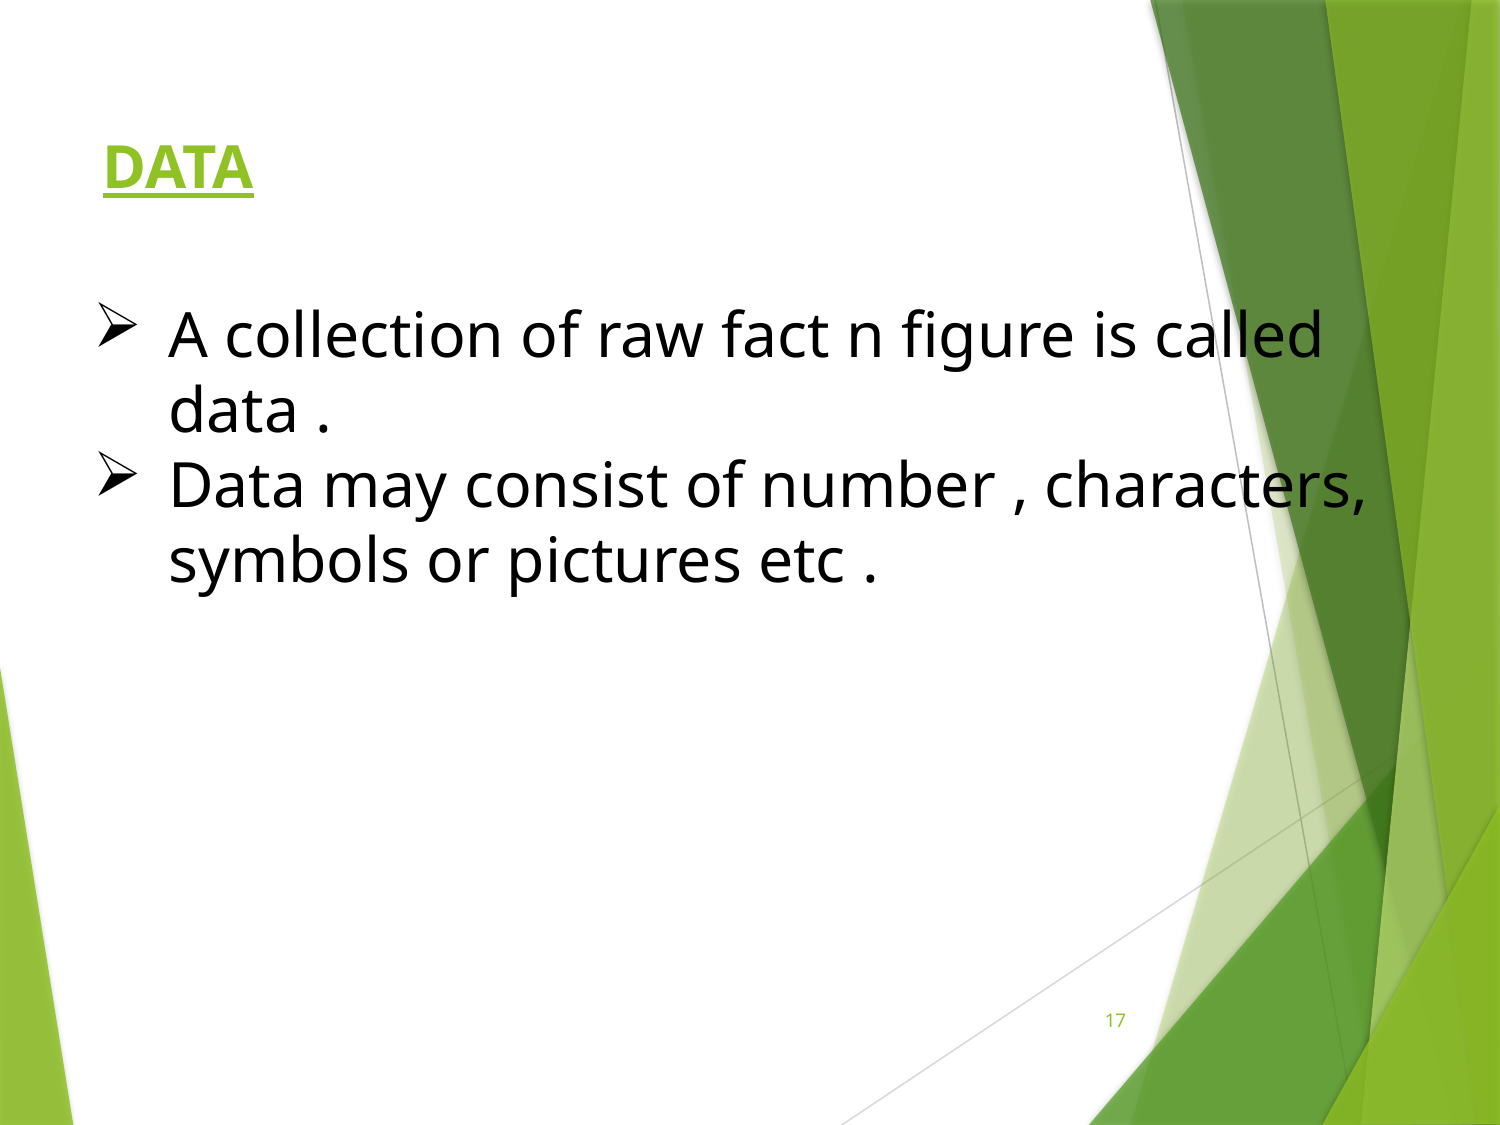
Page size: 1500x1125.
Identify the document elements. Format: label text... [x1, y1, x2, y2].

text_box A collection of raw fact n figure is called data . Data may consist of number , characters, symbols or pictures etc . [78, 212, 1429, 677]
title DATA [87, 50, 1245, 280]
slide_number 17 [1057, 991, 1142, 1051]
